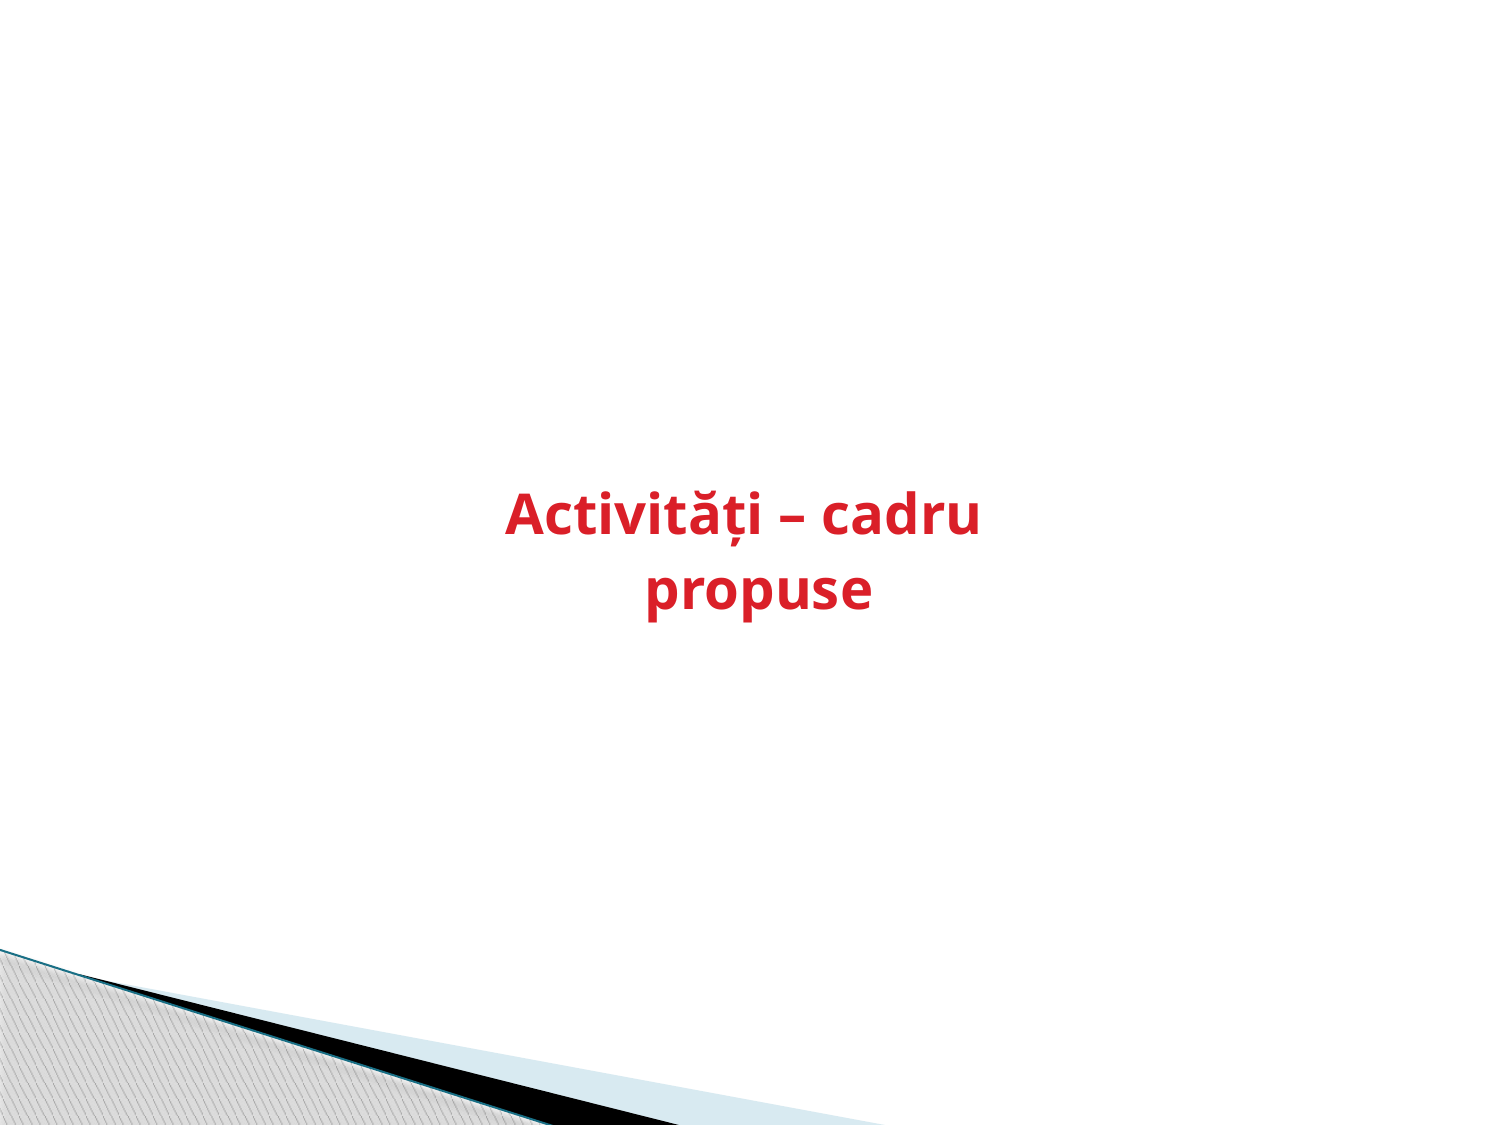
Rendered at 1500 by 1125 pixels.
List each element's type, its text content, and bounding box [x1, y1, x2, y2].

list Activități – cadru propuse [75, 243, 1425, 986]
